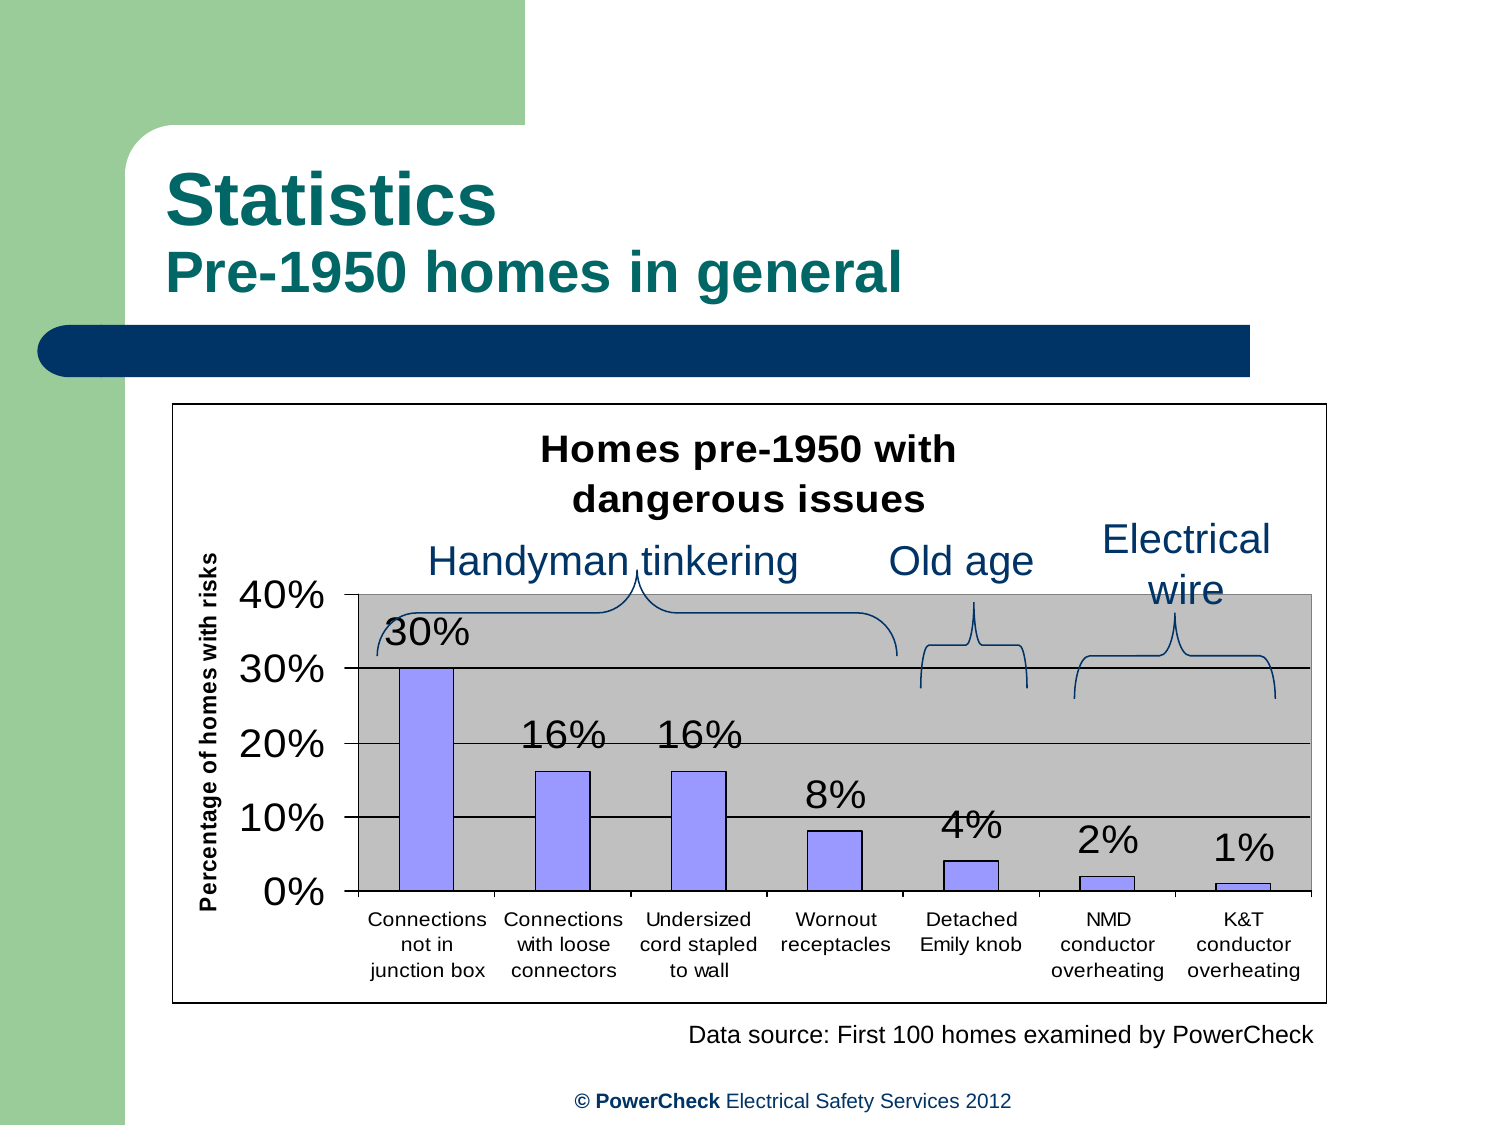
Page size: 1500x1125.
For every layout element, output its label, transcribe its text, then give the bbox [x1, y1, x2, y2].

text_box Data source: First 100 homes examined by PowerCheck [673, 1011, 1459, 1057]
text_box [164, 396, 1338, 1012]
footer © PowerCheck Electrical Safety Services 2012 [469, 1079, 1117, 1121]
title Statistics Pre-1950 homes in general [150, 125, 1463, 313]
